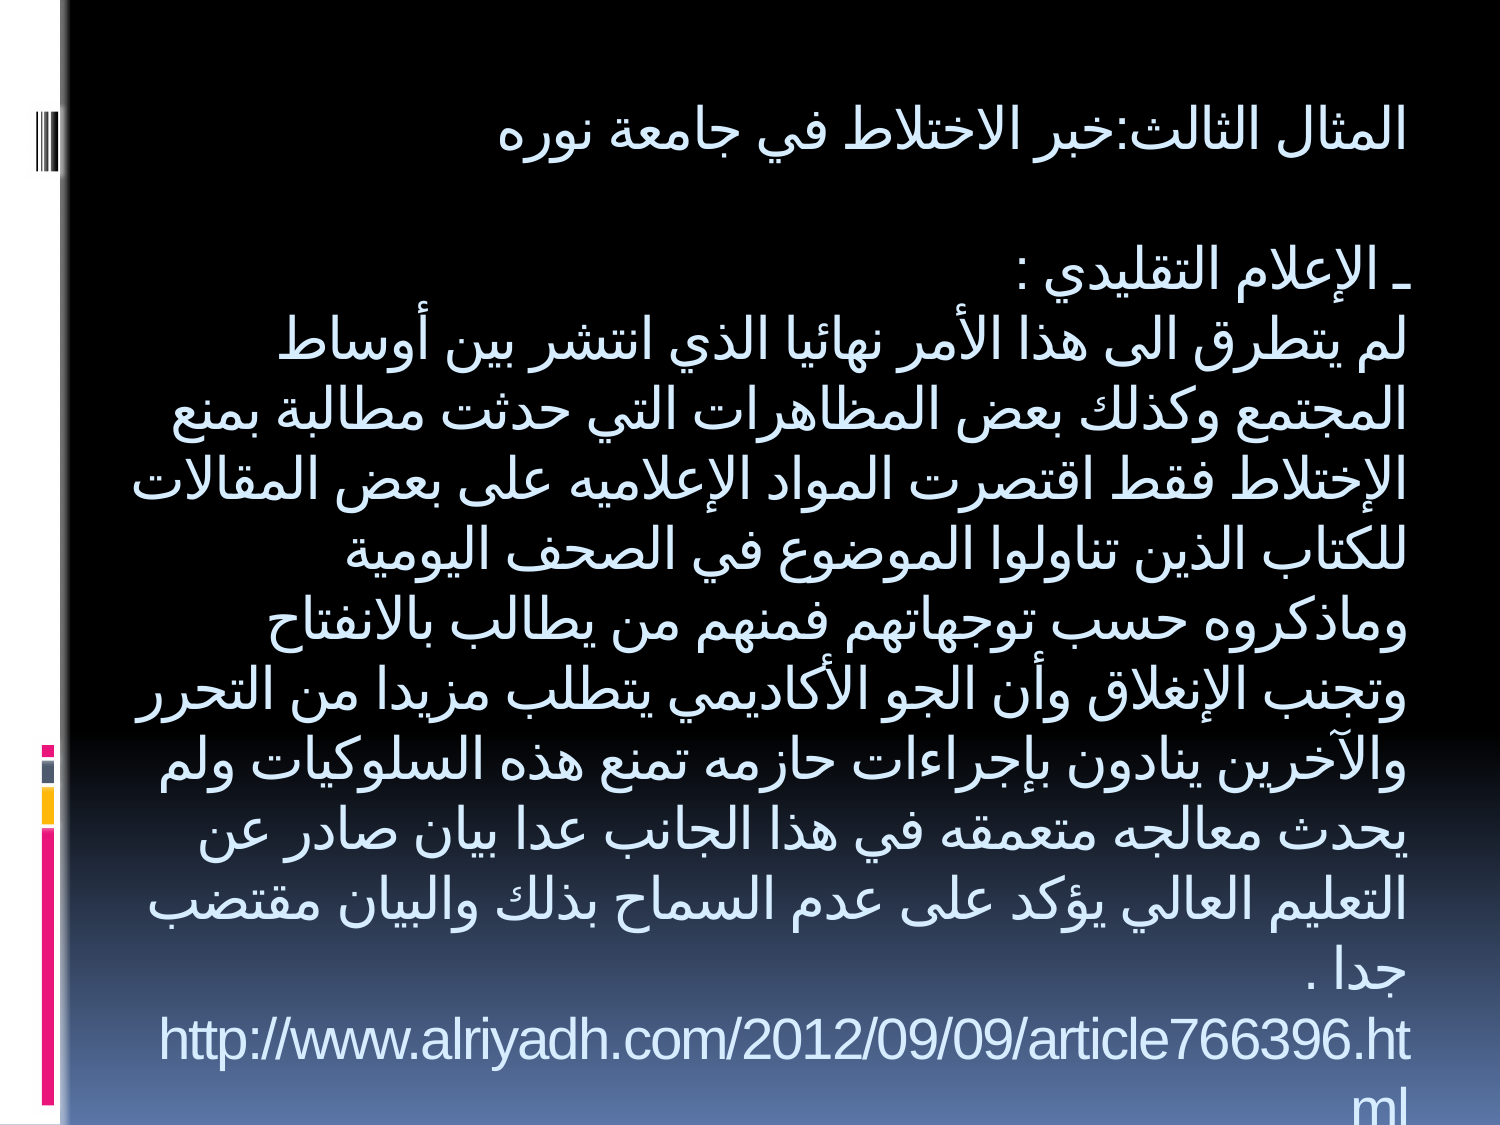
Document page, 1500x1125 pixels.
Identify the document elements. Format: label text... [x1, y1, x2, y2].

title المثال الثالث:خبر الاختلاط في جامعة نوره ـ الإعلام التقليدي : لم يتطرق الى هذا الأمر نهائيا الذي انتشر بين أوساط المجتمع وكذلك بعض المظاهرات التي حدثت مطالبة بمنع الإختلاط فقط اقتصرت المواد الإعلاميه على بعض المقالات للكتاب الذين تناولوا الموضوع في الصحف اليومية وماذكروه حسب توجهاتهم فمنهم من يطالب بالانفتاح وتجنب الإنغلاق وأن الجو الأكاديمي يتطلب مزيدا من التحرر والآخرين ينادون بإجراءات حازمه تمنع هذه السلوكيات ولم يحدث معالجه متعمقه في هذا الجانب عدا بيان صادر عن التعليم العالي يؤكد على عدم السماح بذلك والبيان مقتضب جدا . http://www.alriyadh.com/2012/09/09/article766396.html [117, 83, 1425, 1079]
